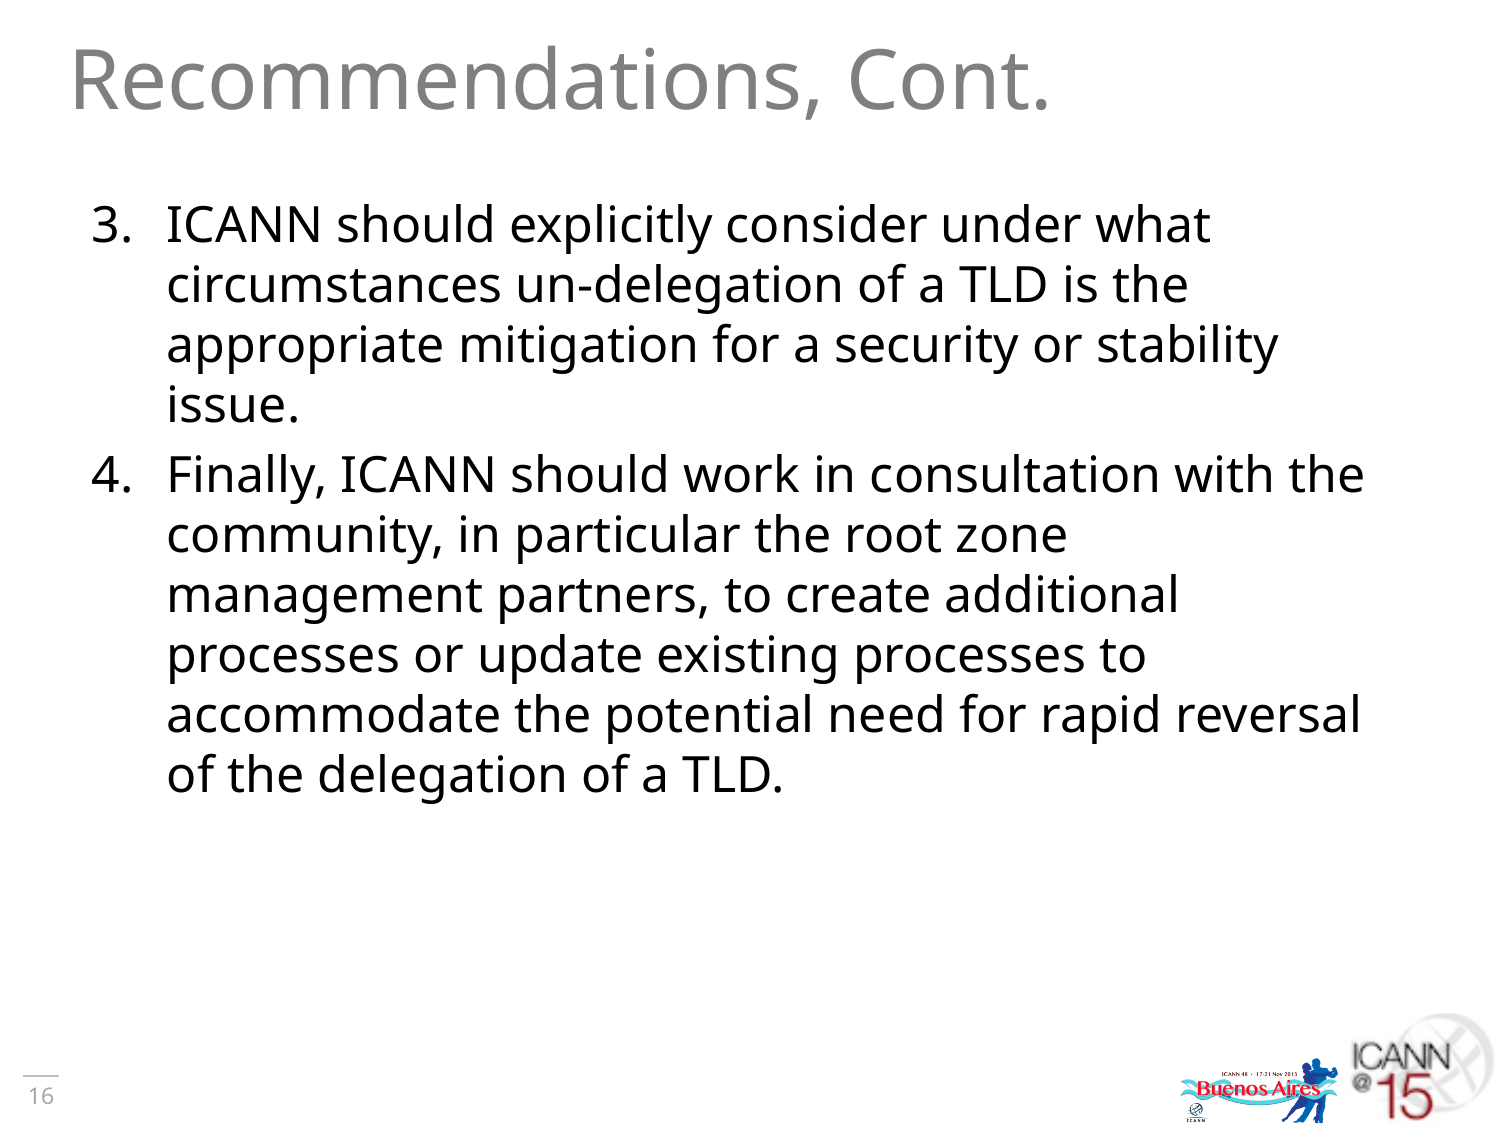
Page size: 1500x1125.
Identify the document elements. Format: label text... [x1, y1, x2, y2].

picture [1178, 1013, 1500, 1125]
list ICANN should explicitly consider under what circumstances un-delegation of a TLD is the appropriate mitigation for a security or stability issue. Finally, ICANN should work in consultation with the community, in particular the root zone management partners, to create additional processes or update existing processes to accommodate the potential need for rapid reversal of the delegation of a TLD. [76, 184, 1400, 1035]
title Recommendations, Cont. [53, 19, 1424, 123]
